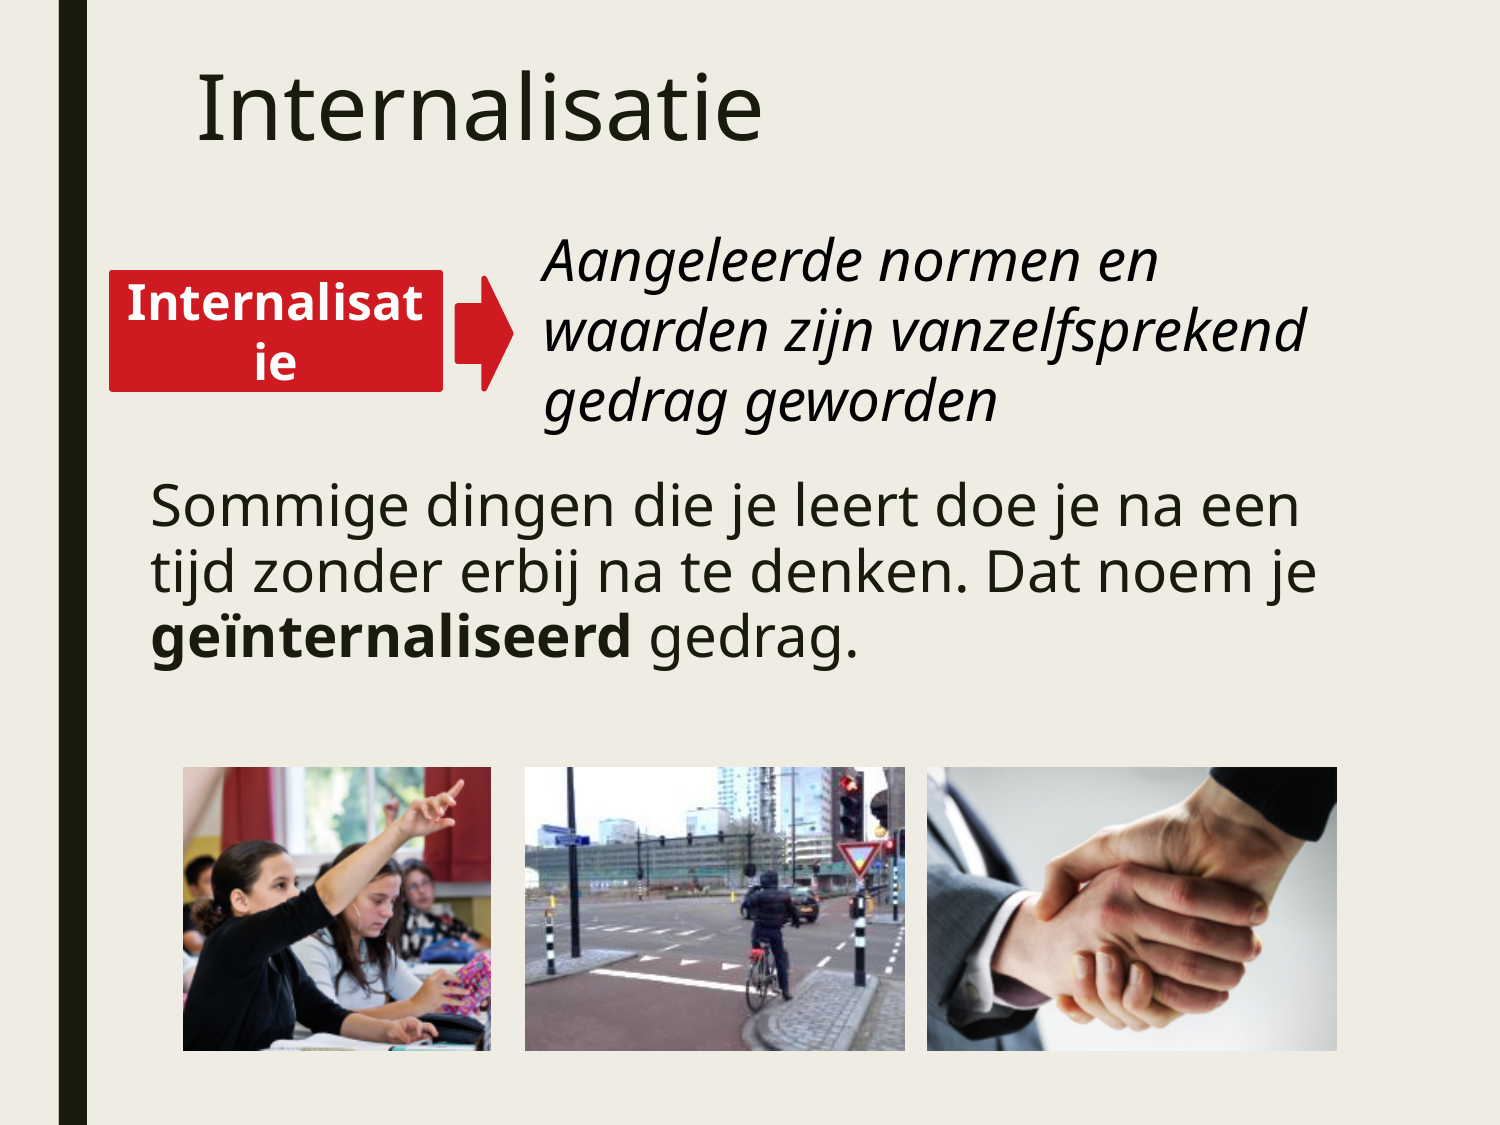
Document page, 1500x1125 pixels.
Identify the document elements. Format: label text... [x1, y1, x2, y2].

list Sommige dingen die je leert doe je na een tijd zonder erbij na te denken. Dat noem je geïnternaliseerd gedrag. [135, 466, 1363, 751]
text_box Internalisatie [109, 270, 443, 392]
picture [182, 767, 491, 1051]
title Internalisatie [181, 54, 1363, 178]
picture [525, 767, 905, 1051]
text_box Aangeleerde normen en waarden zijn vanzelfsprekend gedrag geworden [528, 216, 1388, 441]
picture [927, 767, 1337, 1051]
text_box [454, 275, 514, 392]
